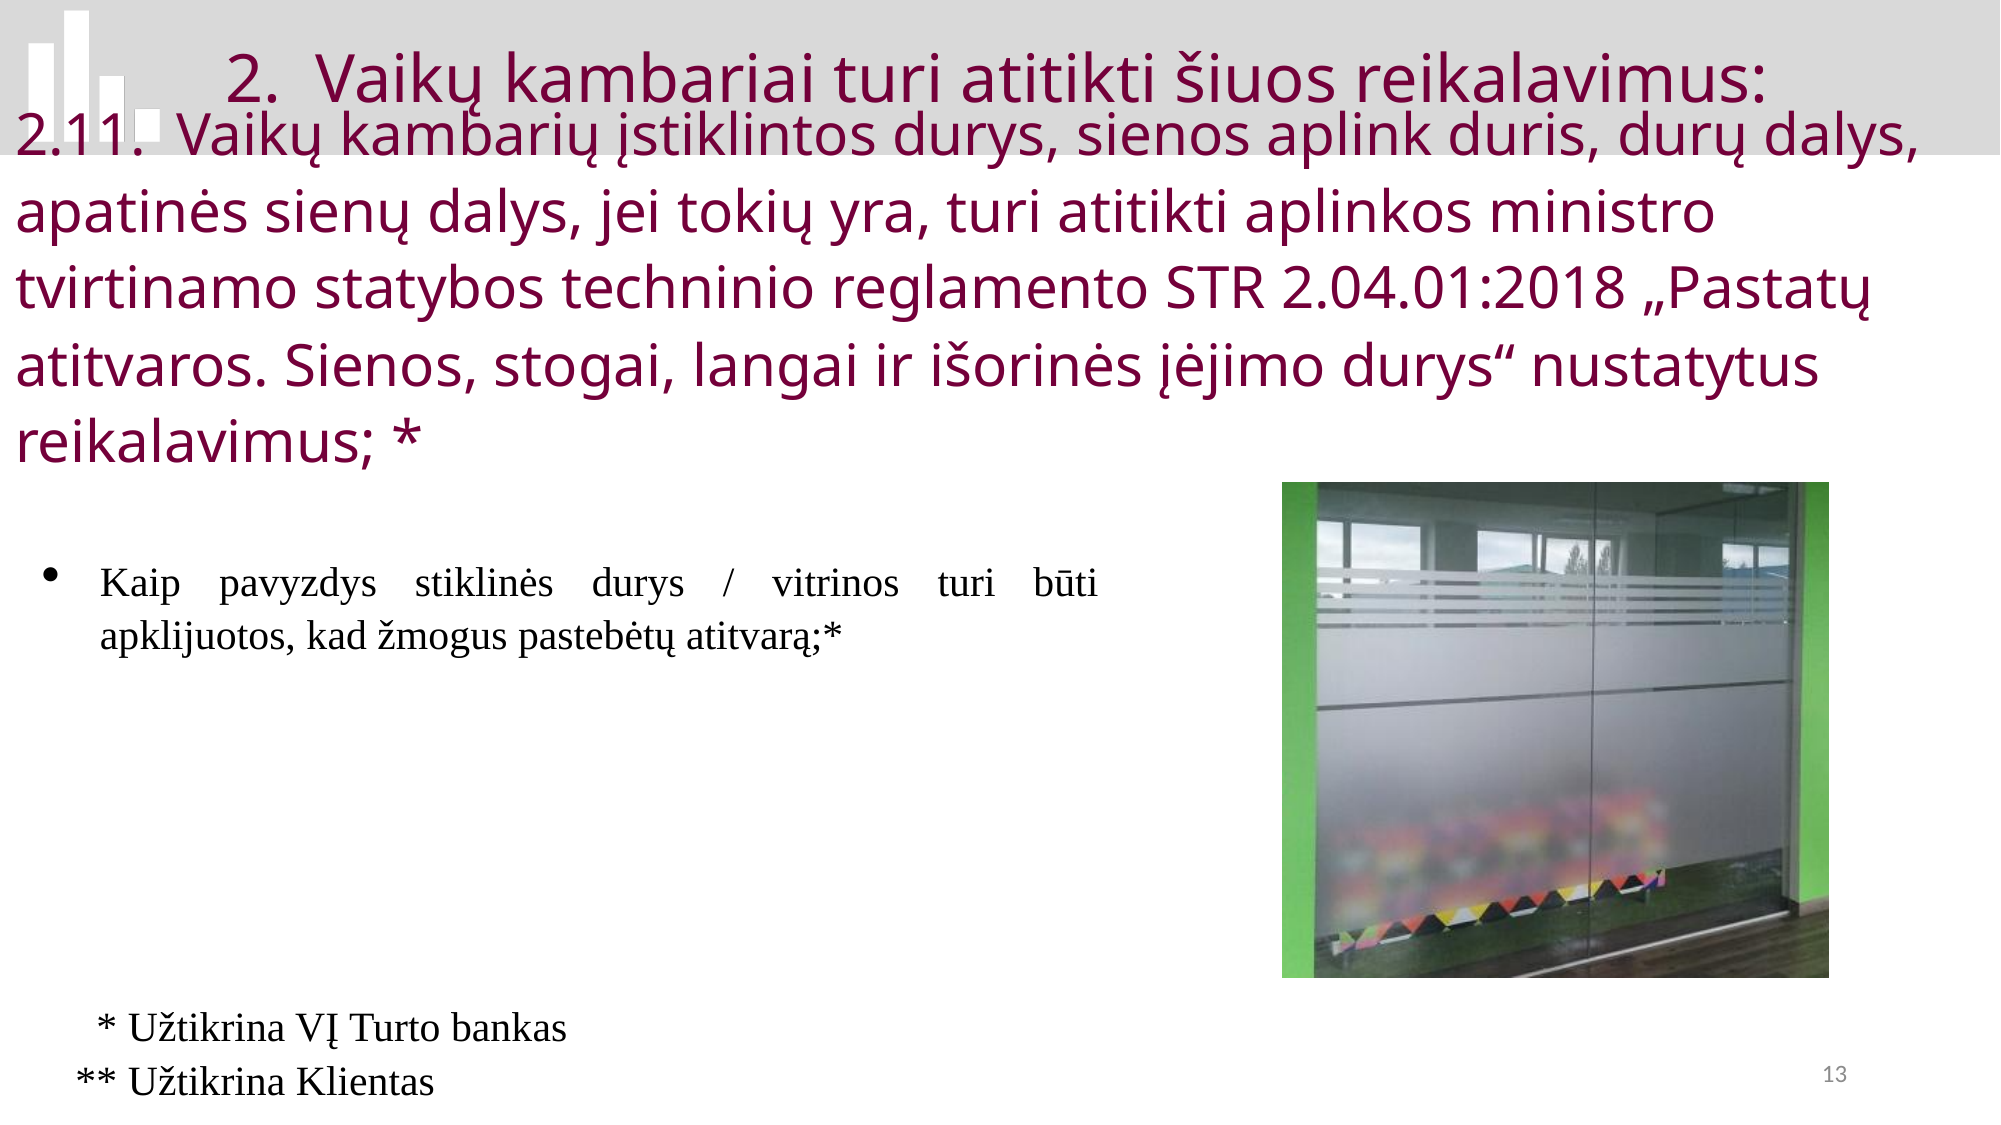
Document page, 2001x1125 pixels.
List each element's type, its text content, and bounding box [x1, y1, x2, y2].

picture [28, 10, 160, 142]
text_box Kaip pavyzdys stiklinės durys / vitrinos turi būti apklijuotos, kad žmogus pastebėtų atitvarą;* [28, 543, 1114, 666]
picture [1281, 482, 1830, 978]
text_box 2. Vaikų kambariai turi atitikti šiuos reikalavimus: [210, 11, 1881, 123]
text_box 2.11. Vaikų kambarių įstiklintos durys, sienos aplink duris, durų dalys, apatinės sienų dalys, jei tokių yra, turi atitikti aplinkos ministro tvirtinamo statybos techninio reglamento STR 2.04.01:2018 „Pastatų atitvaros. Sienos, stogai, langai ir išorinės įėjimo durys“ nustatytus reikalavimus; * [0, 123, 1975, 483]
text_box * Užtikrina VĮ Turto bankas ** Užtikrina Klientas [60, 989, 885, 1112]
slide_number 13 [1412, 1042, 1863, 1103]
text_box [0, 0, 2000, 155]
